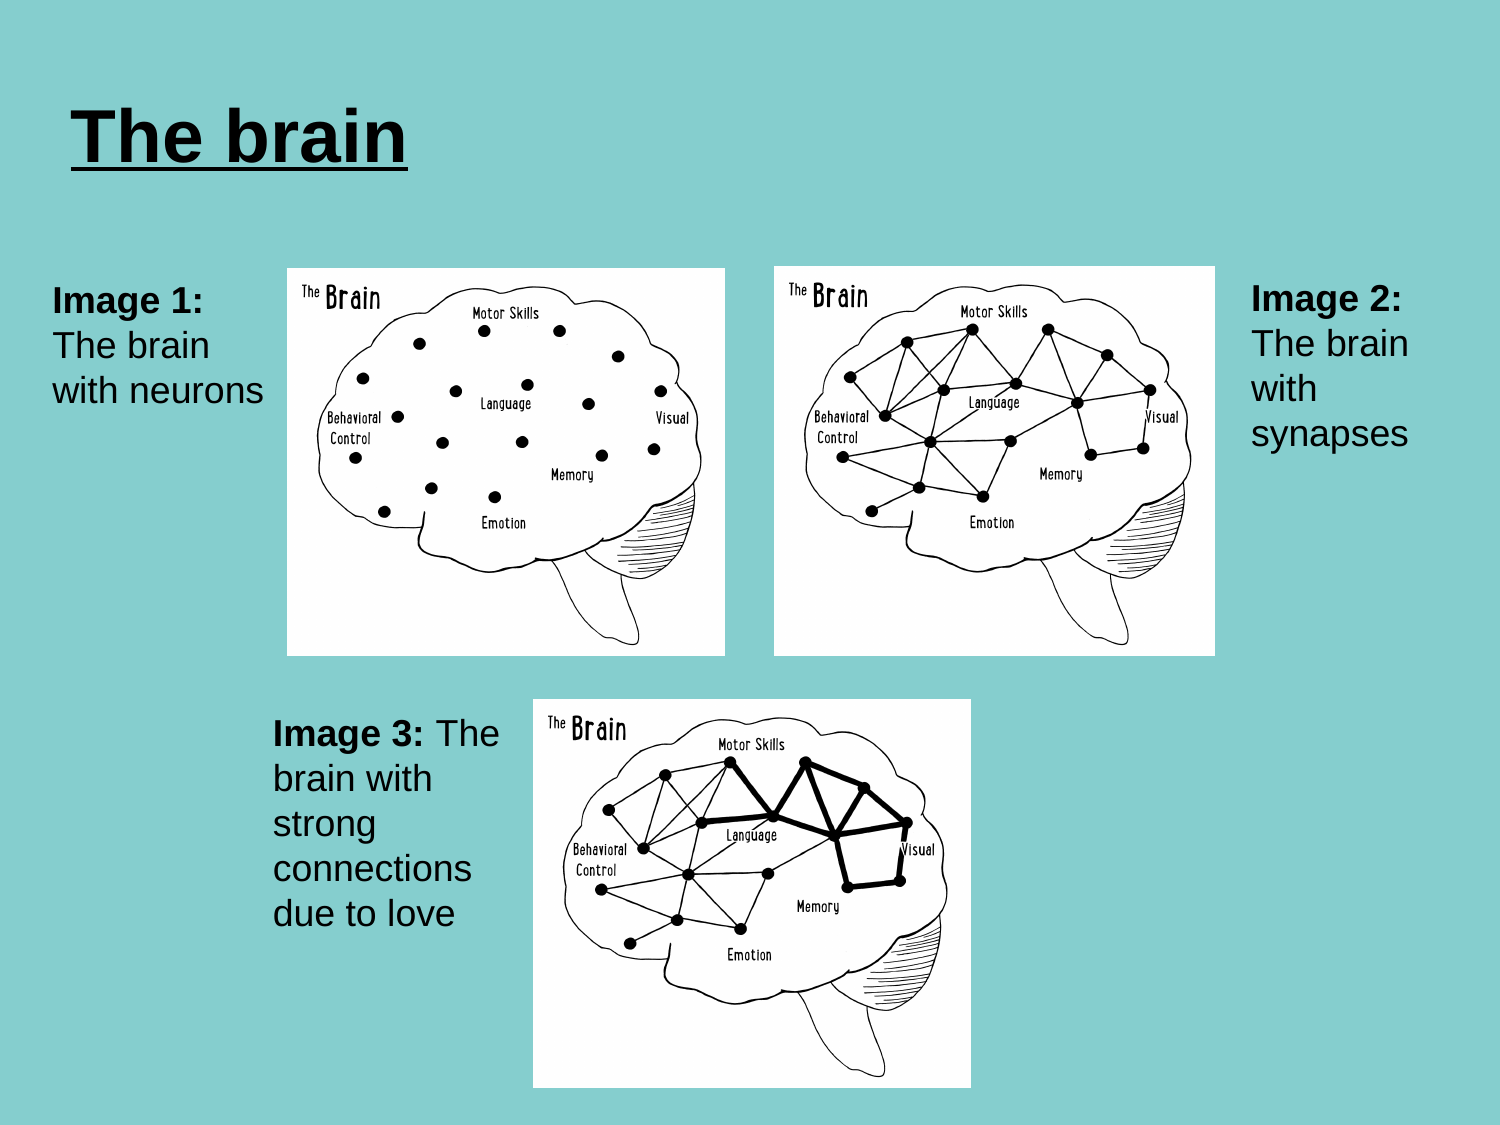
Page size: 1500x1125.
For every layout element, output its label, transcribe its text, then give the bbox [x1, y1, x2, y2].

title The brain [70, 87, 1434, 288]
picture [533, 699, 972, 1088]
text_box Image 2: The brain with synapses [1236, 266, 1487, 461]
text_box Image 1: The brain with neurons [37, 268, 285, 418]
picture [774, 266, 1215, 656]
text_box Image 3: The brain with strong connections due to love [258, 701, 530, 942]
picture [287, 267, 726, 656]
